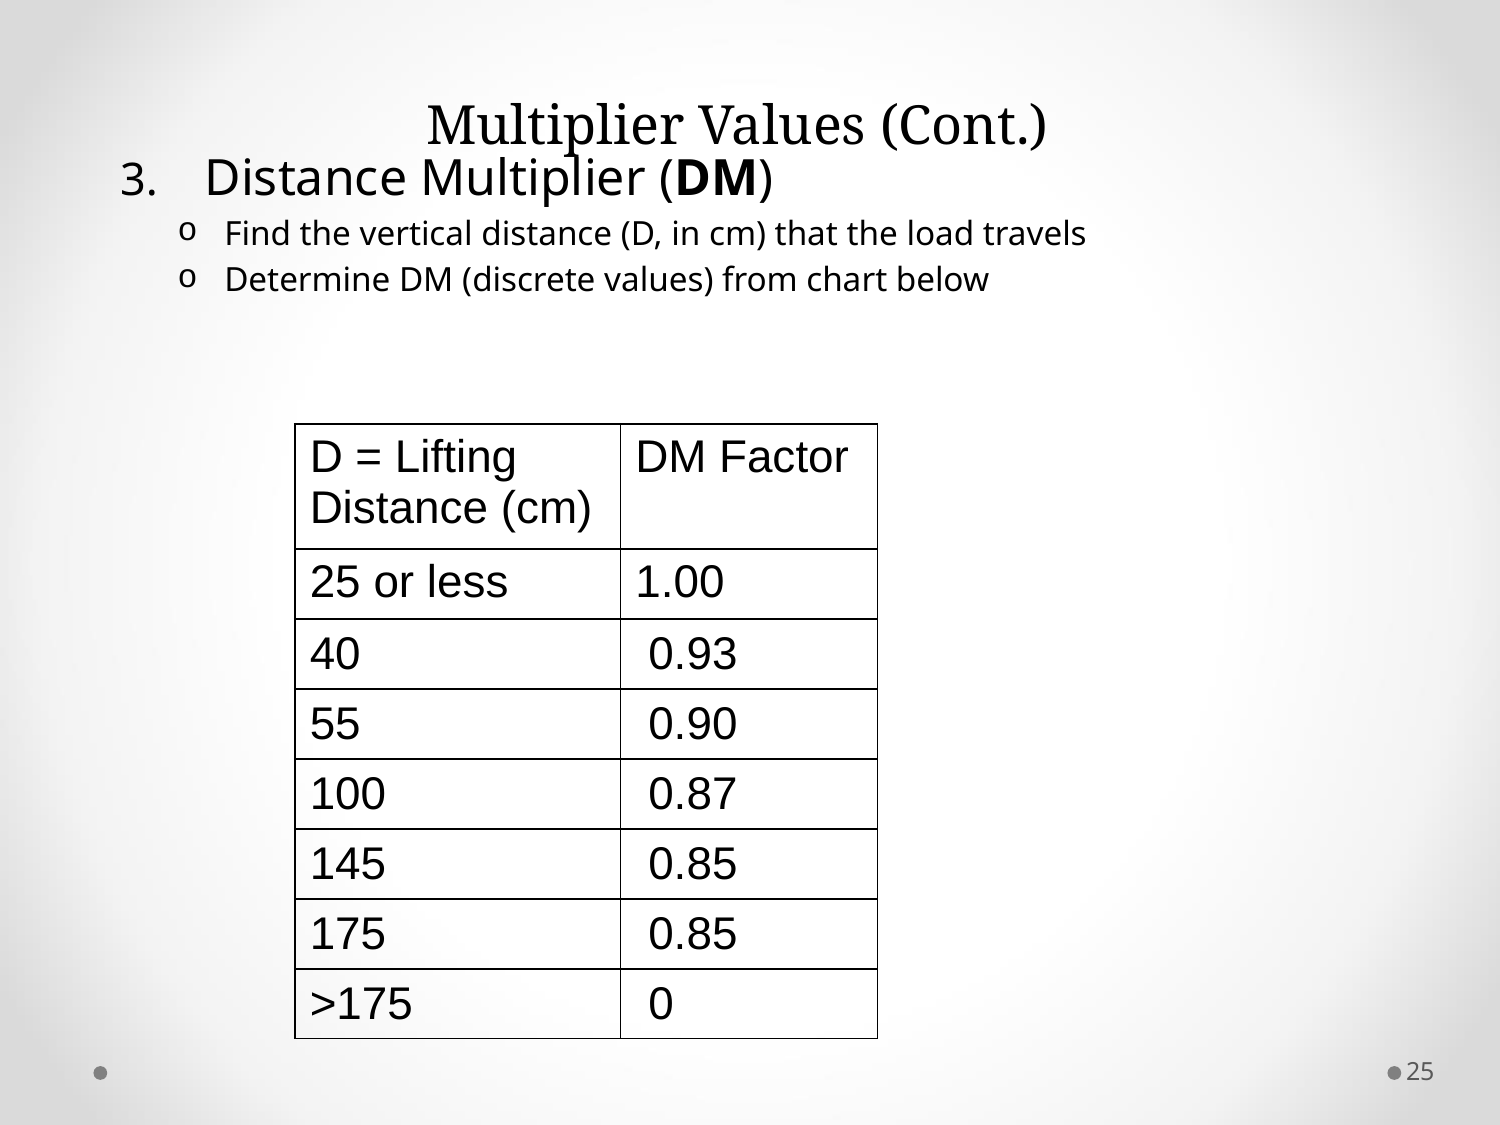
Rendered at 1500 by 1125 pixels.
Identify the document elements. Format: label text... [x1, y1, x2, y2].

table_cell >175 [296, 970, 620, 1038]
slide_number 25 [1401, 1042, 1494, 1103]
table_cell 0.85 [621, 900, 877, 968]
table_cell 0.90 [621, 690, 877, 758]
table_cell 40 [296, 620, 620, 688]
table_cell 100 [296, 760, 620, 828]
table_cell 175 [296, 900, 620, 968]
table_cell 0 [621, 970, 877, 1038]
table_cell 145 [296, 830, 620, 898]
table_cell 0.87 [621, 760, 877, 828]
picture [0, 0, 1500, 1125]
title Multiplier Values (Cont.) [62, 62, 1413, 163]
table_header DM Factor [621, 425, 877, 548]
table_cell 25 or less [296, 550, 620, 618]
table_cell 1.00 [621, 550, 877, 618]
table_cell 55 [296, 690, 620, 758]
table_cell 0.85 [621, 830, 877, 898]
list Distance Multiplier (DM) Find the vertical distance (D, in cm) that the load travels Determine DM (discrete values) from chart below [87, 137, 1438, 1113]
table_cell 0.93 [621, 620, 877, 688]
table_header D = Lifting Distance (cm) [296, 425, 620, 548]
